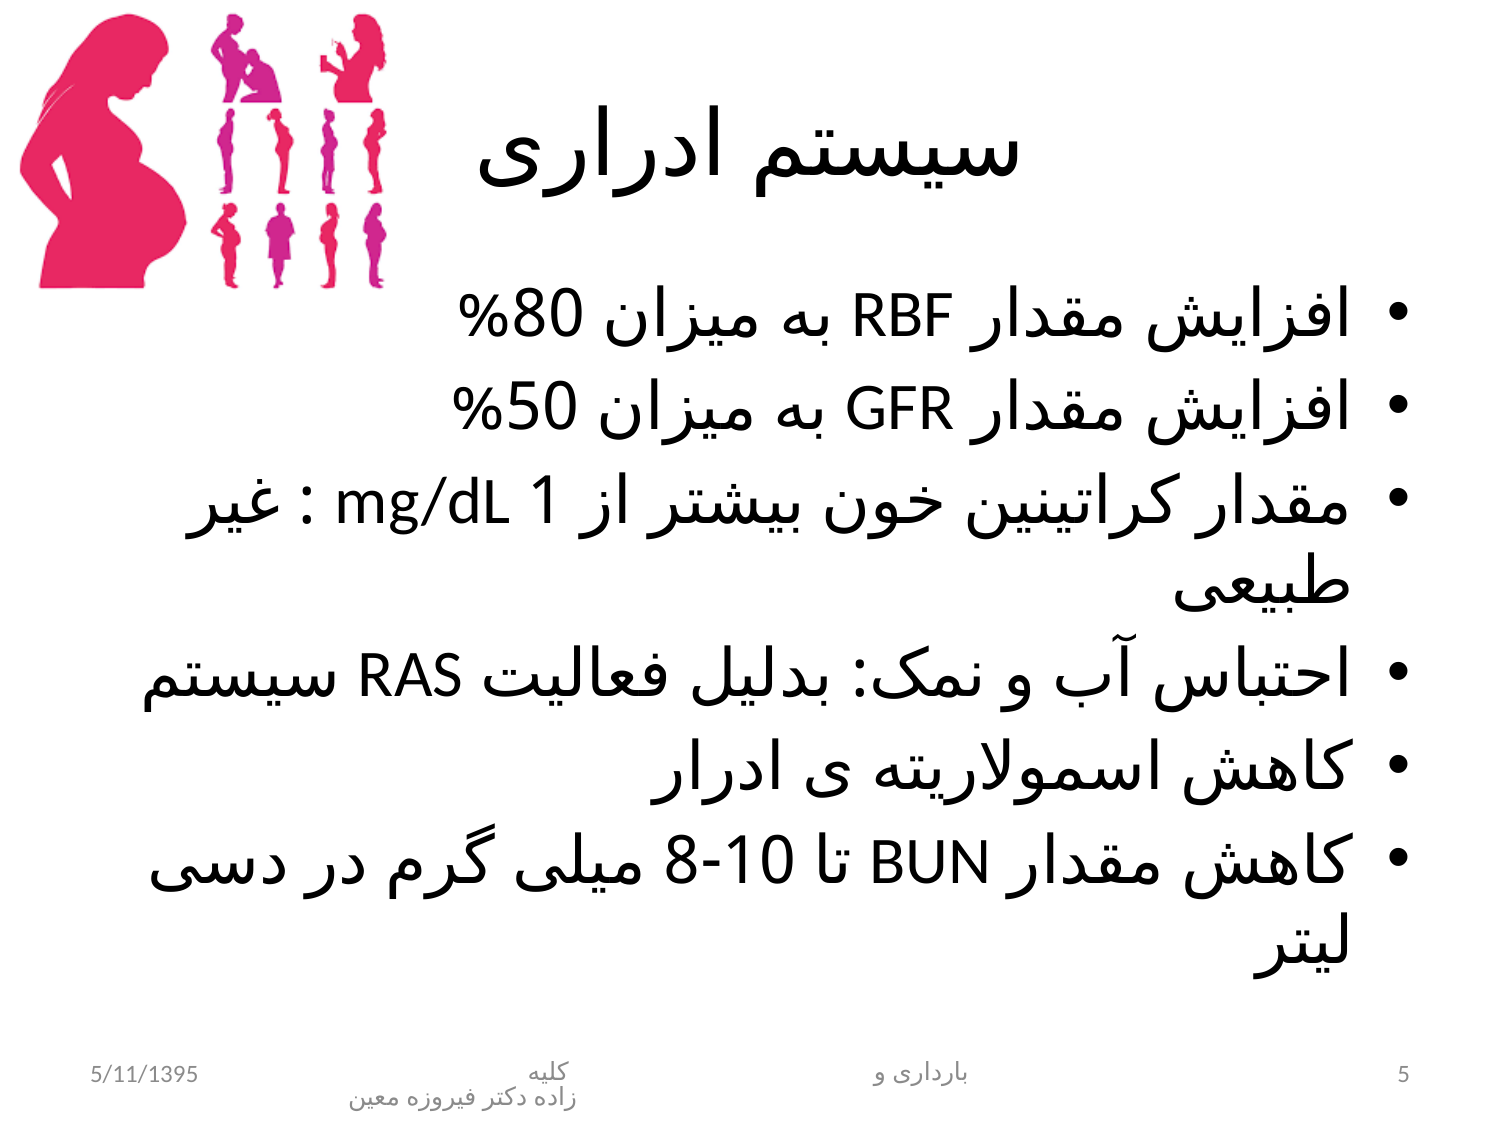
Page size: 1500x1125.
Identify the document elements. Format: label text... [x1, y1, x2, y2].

picture [0, 0, 407, 304]
title سیستم ادراری [410, 45, 1425, 233]
footer بارداری و کلیه دکتر فیروزه معین زاده [512, 1042, 988, 1103]
slide_number 5 [1074, 1042, 1425, 1103]
list افزایش مقدار RBF به میزان 80% افزایش مقدار GFR به میزان 50% مقدار کراتینین خون بیشتر از 1 mg/dL : غیر طبیعی احتباس آب و نمک: بدلیل فعالیت RAS سیستم کاهش اسمولاریته ی ادرار کاهش مقدار BUN تا 10-8 میلی گرم در دسی لیتر [75, 262, 1425, 1005]
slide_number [75, 1042, 425, 1103]
